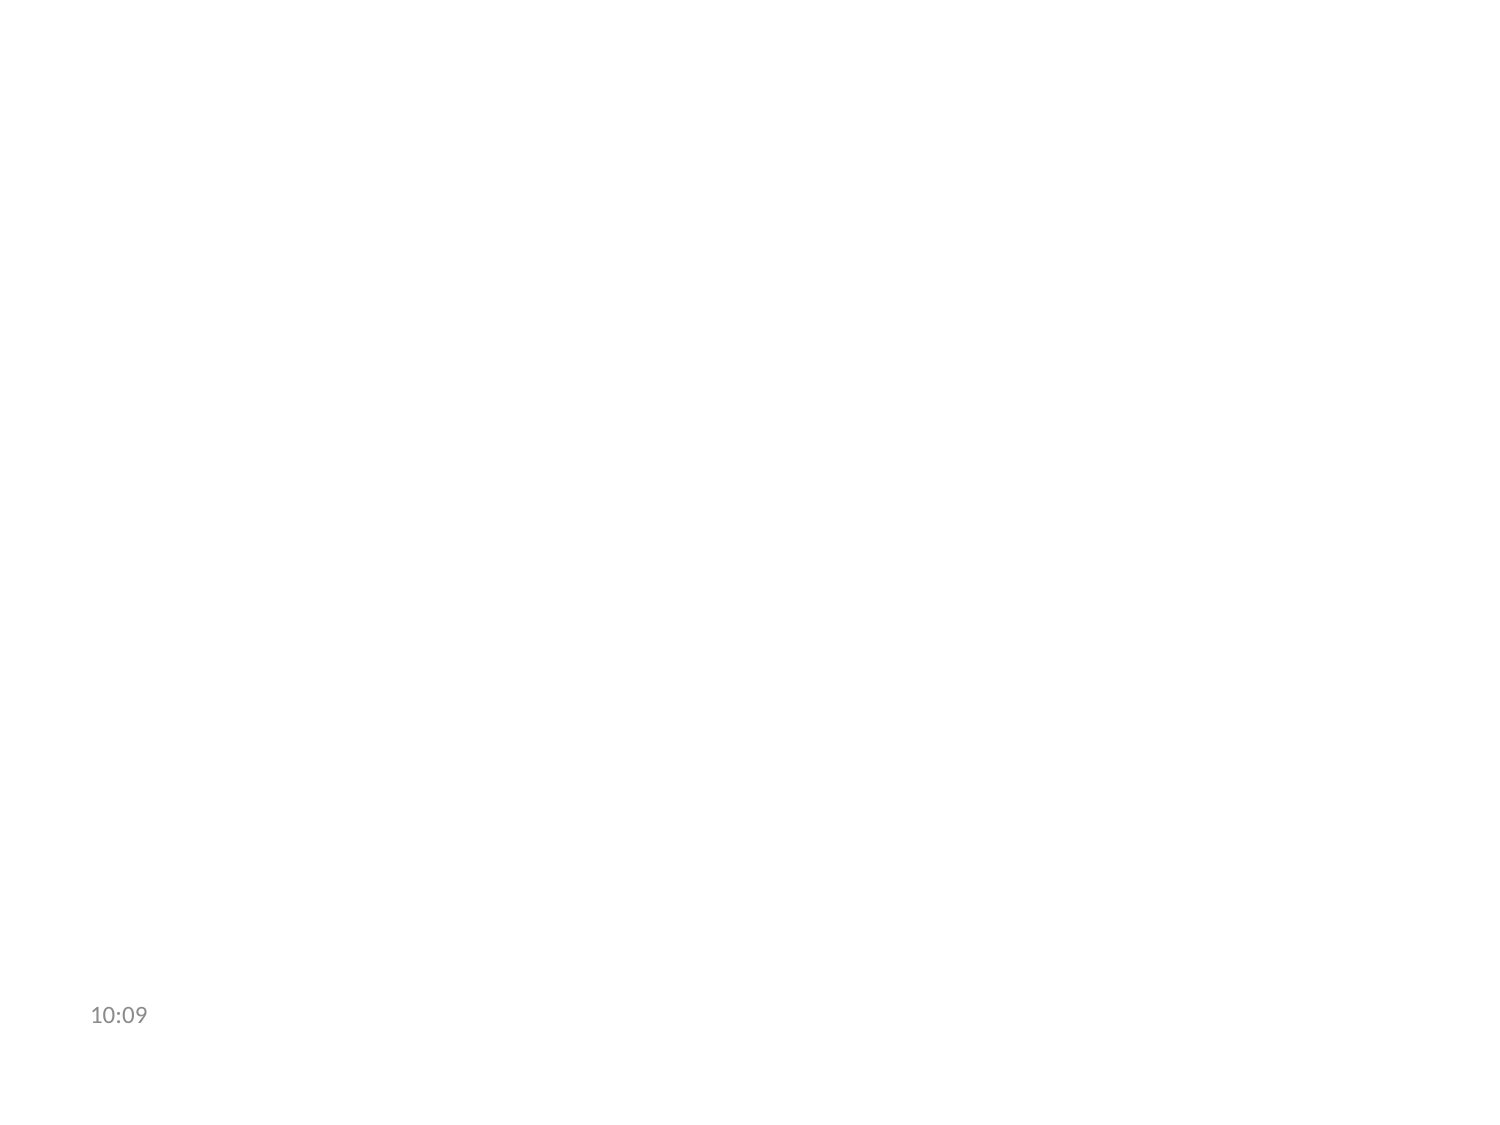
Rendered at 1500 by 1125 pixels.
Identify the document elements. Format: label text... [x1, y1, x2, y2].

text_box 15:35 [75, 983, 425, 1044]
